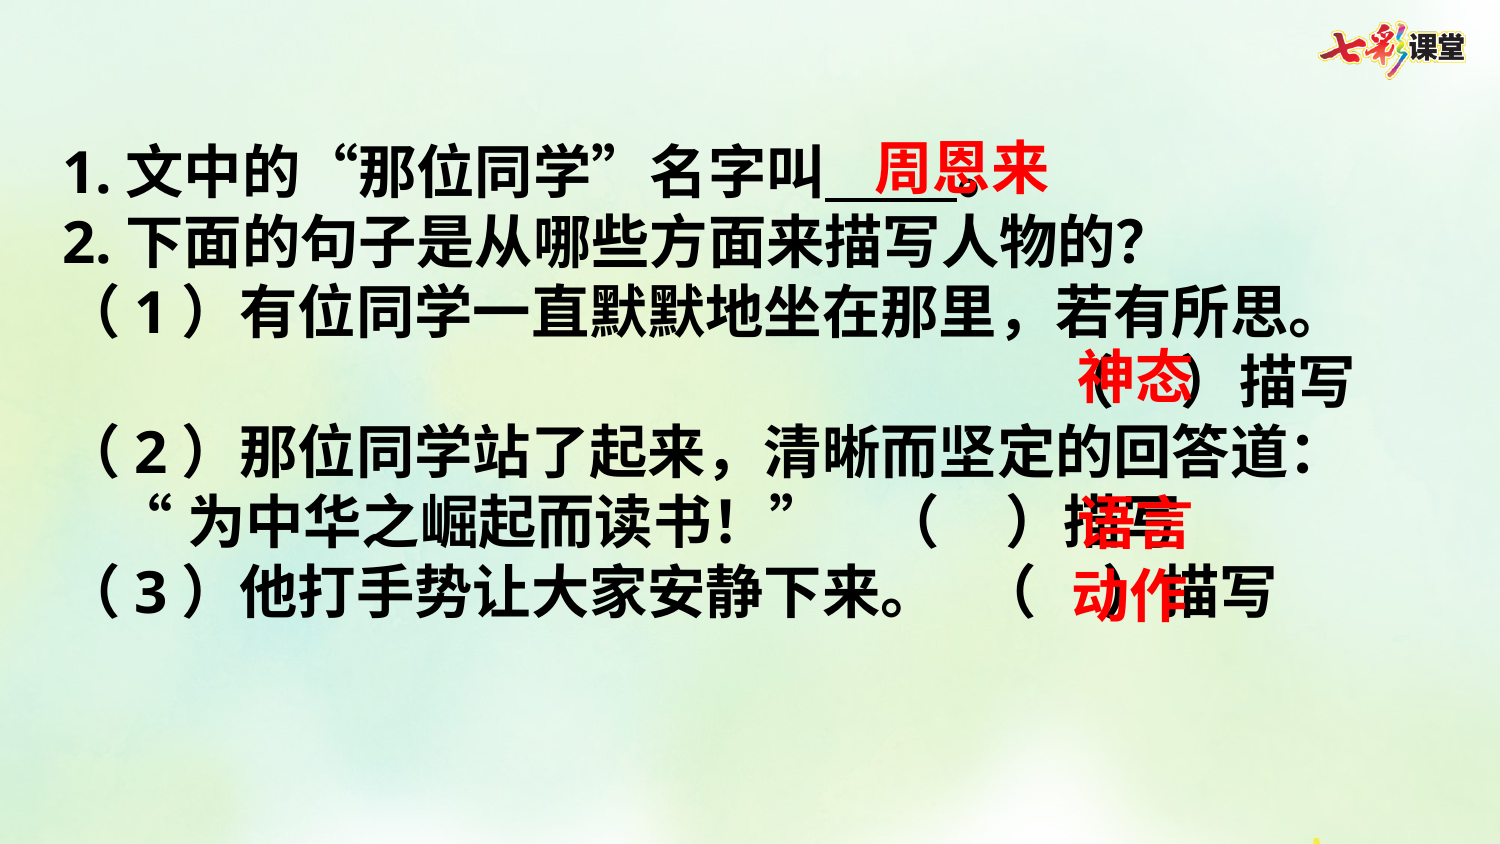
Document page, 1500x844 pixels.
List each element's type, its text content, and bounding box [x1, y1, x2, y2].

text_box 1.文中的“那位同学”名字叫 。 2.下面的句子是从哪些方面来描写人物的？ （1）有位同学一直默默地坐在那里，若有所思。 （ ）描写 （2）那位同学站了起来，清晰而坚定的回答道： “为中华之崛起而读书！” （ ）描写 （3）他打手势让大家安静下来。 （ ）描写 [47, 128, 1400, 633]
text_box 周恩来 [859, 124, 1108, 209]
text_box 动作 [1057, 551, 1247, 637]
text_box 语言 [1062, 478, 1241, 564]
text_box 神态 [1062, 333, 1241, 418]
picture [0, 0, 1500, 844]
